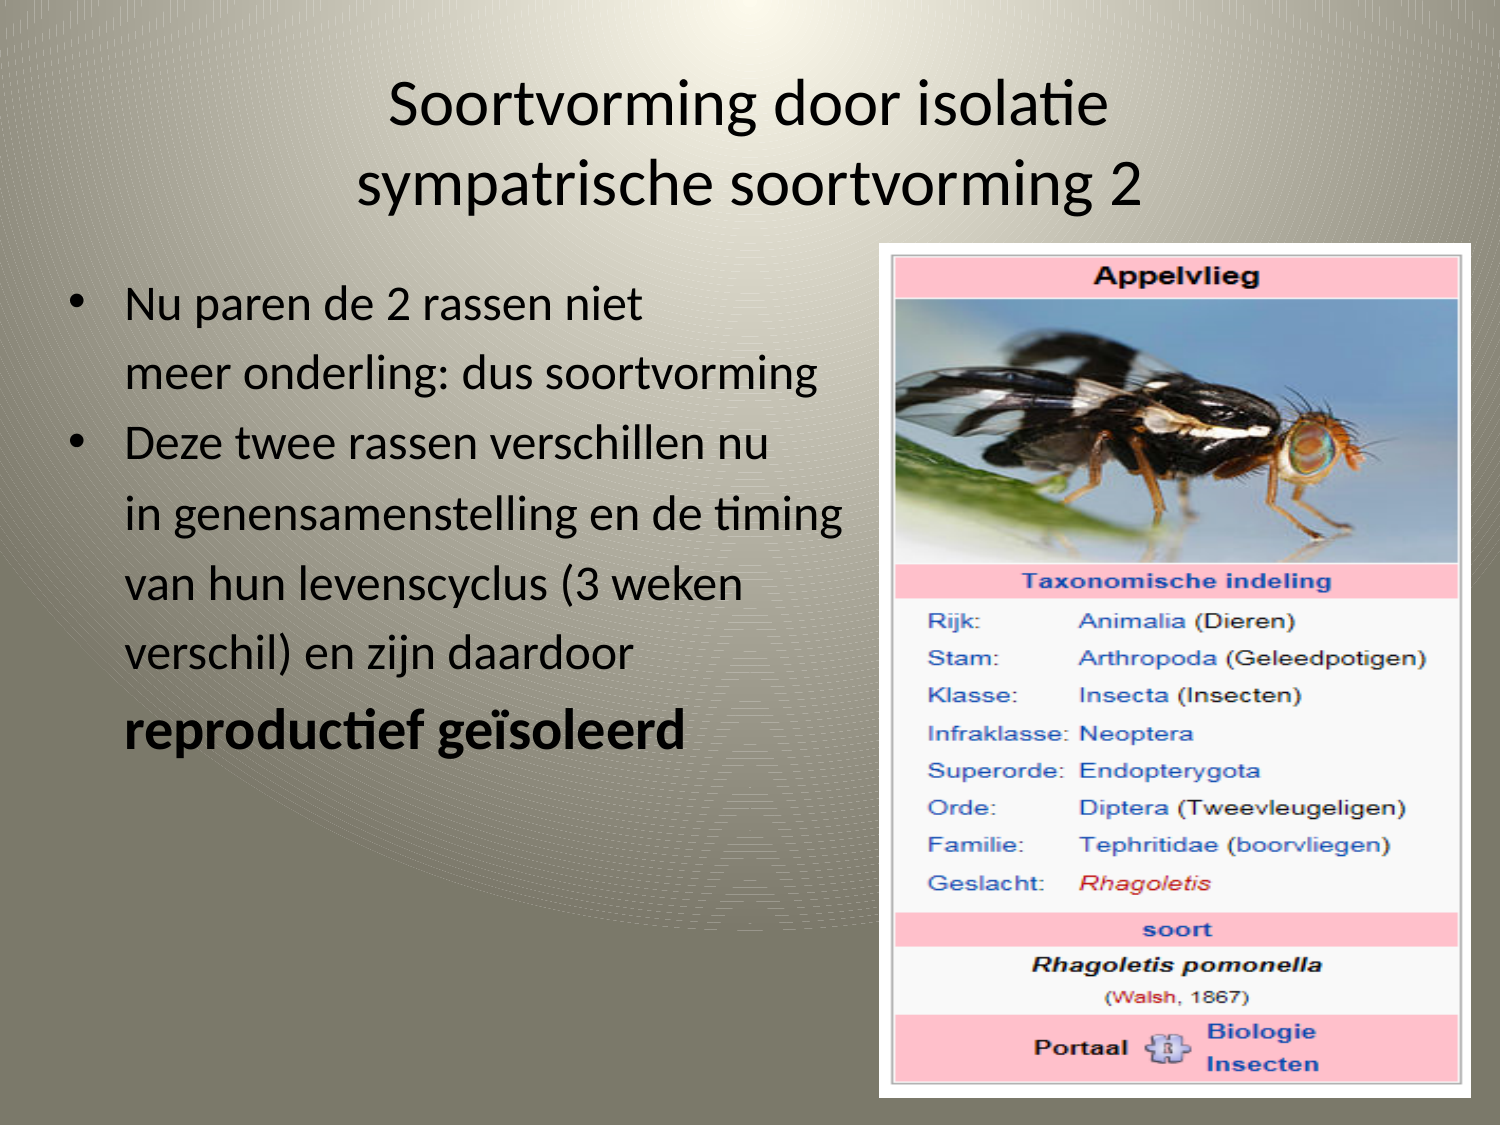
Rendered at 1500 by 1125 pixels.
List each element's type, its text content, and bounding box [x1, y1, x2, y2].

list Nu paren de 2 rassen niet meer onderling: dus soortvorming Deze twee rassen verschillen nu in genensamenstelling en de timing van hun levenscyclus (3 weken verschil) en zijn daardoor reproductief geïsoleerd [53, 262, 880, 1106]
picture [879, 243, 1471, 1098]
title Soortvorming door isolatie sympatrische soortvorming 2 [75, 45, 1425, 233]
